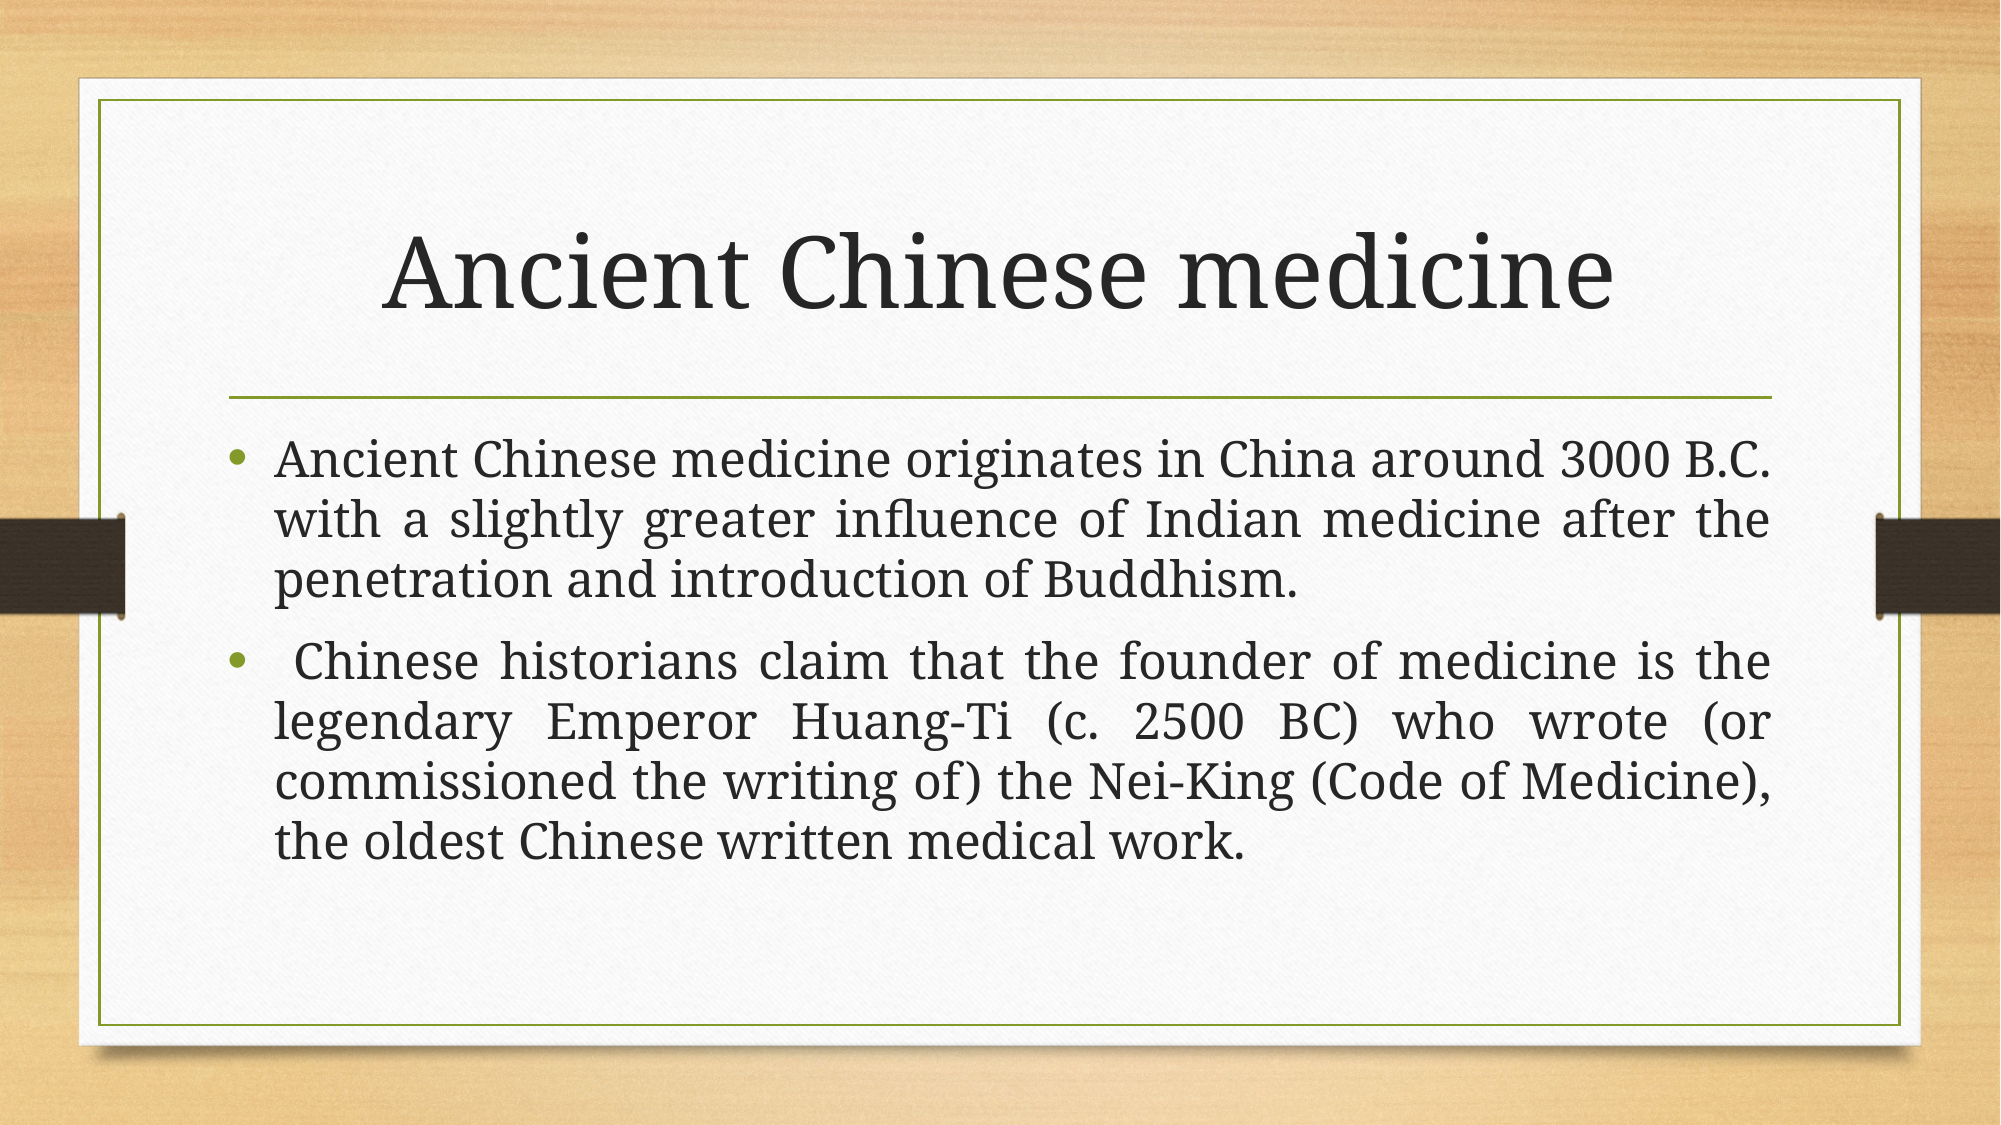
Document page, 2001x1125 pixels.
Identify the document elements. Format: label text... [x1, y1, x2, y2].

picture [0, 0, 2001, 1125]
title Ancient Chinese medicine [212, 161, 1788, 375]
list Ancient Chinese medicine originates in China around 3000 B.C. with a slightly greater influence of Indian medicine after the penetration and introduction of Buddhism. Chinese historians claim that the founder of medicine is the legendary Emperor Huang-Ti (c. 2500 BC) who wrote (or commissioned the writing of) the Nei-King (Code of Medicine), the oldest Chinese written medical work. [212, 419, 1788, 964]
